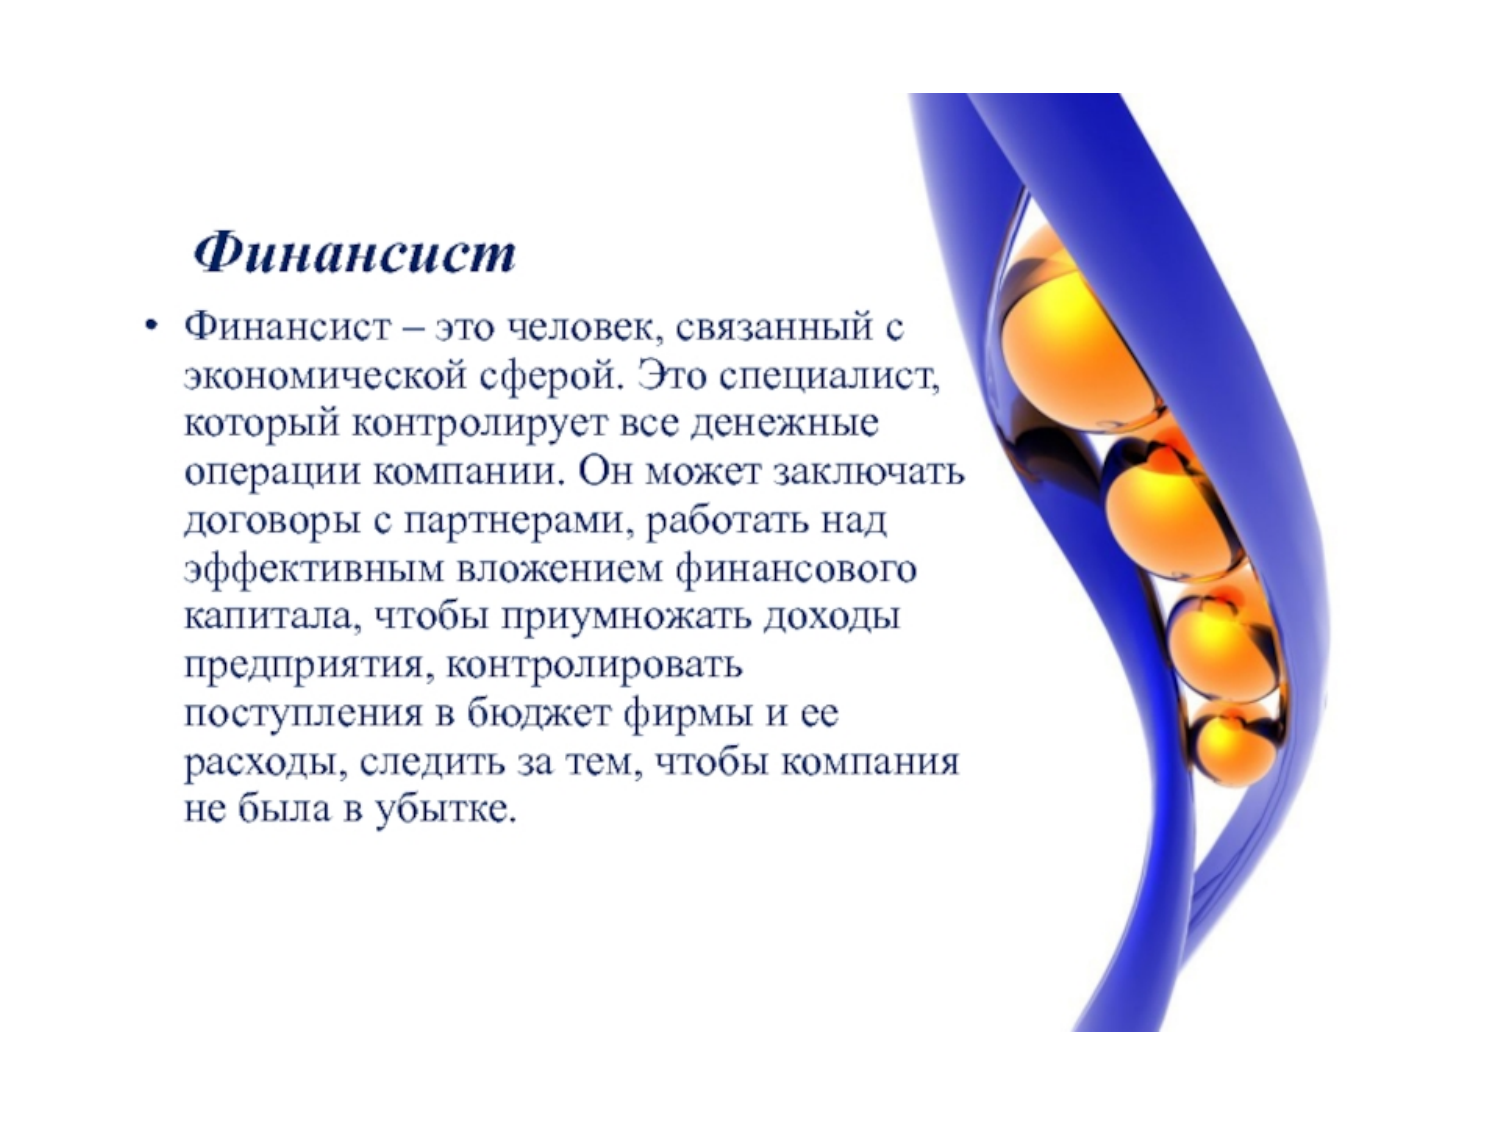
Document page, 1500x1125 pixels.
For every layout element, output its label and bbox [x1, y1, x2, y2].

picture [124, 93, 1376, 1032]
